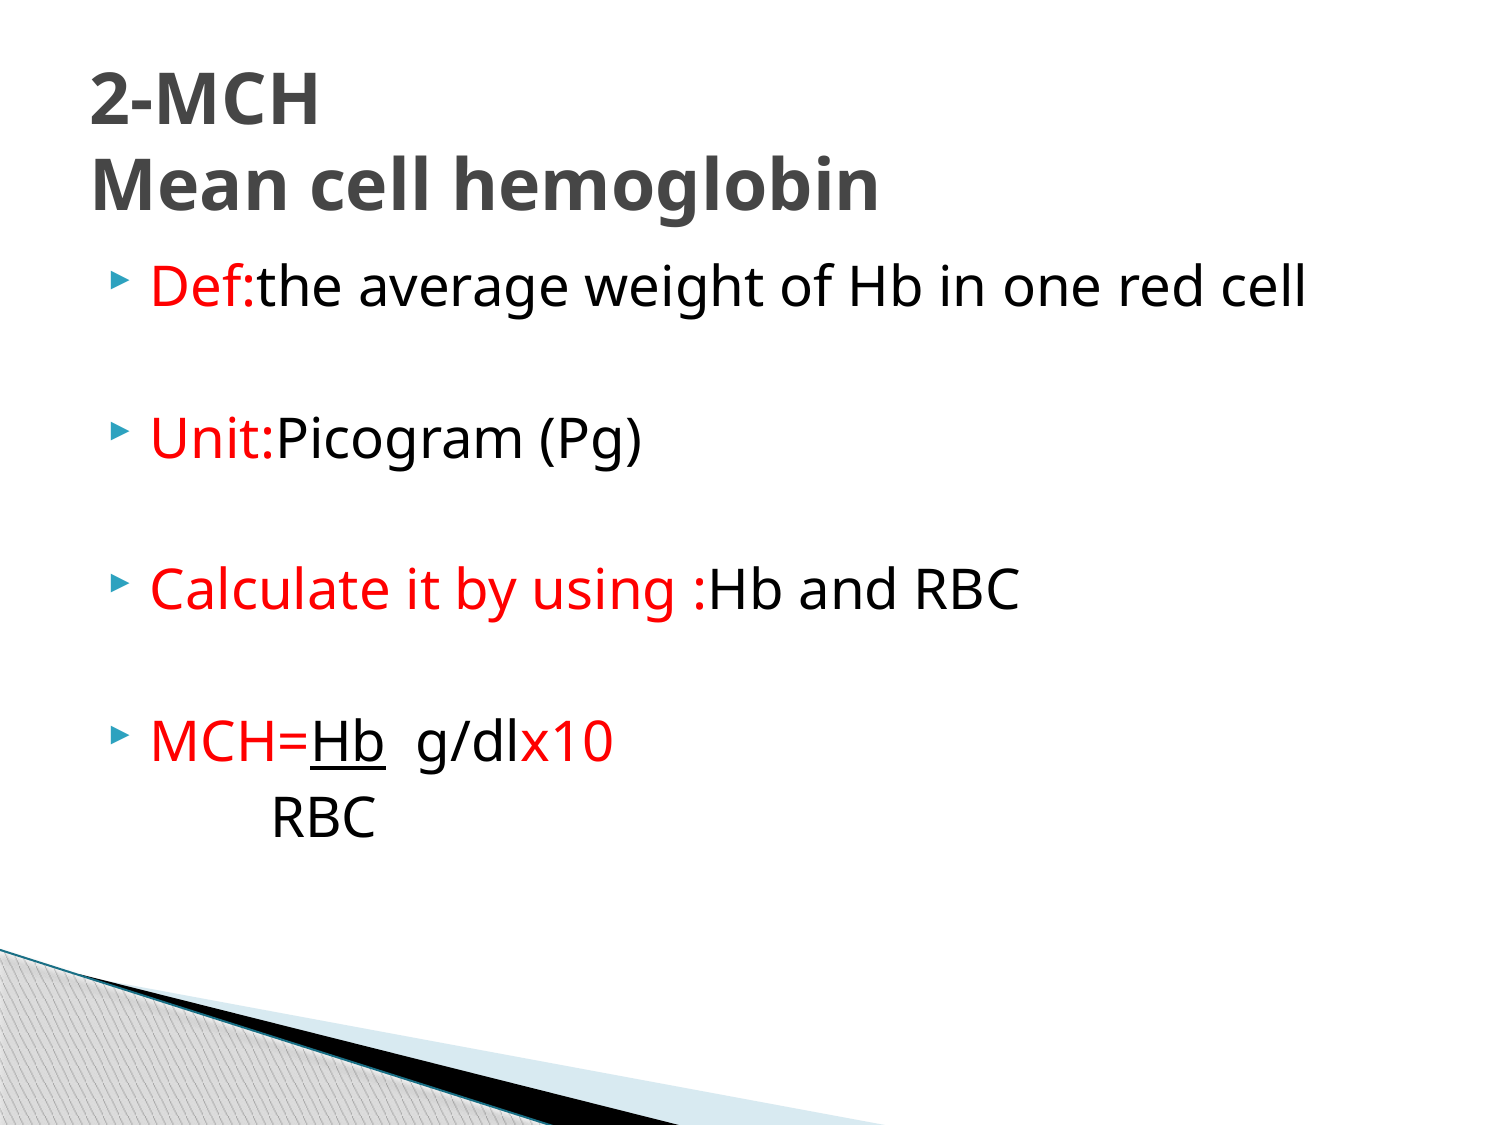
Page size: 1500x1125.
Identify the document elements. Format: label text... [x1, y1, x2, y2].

title 2-MCH Mean cell hemoglobin [75, 45, 1425, 233]
list Def:the average weight of Hb in one red cell Unit:Picogram (Pg) Calculate it by using :Hb and RBC MCH=Hb g/dlx10 RBC [75, 243, 1425, 986]
